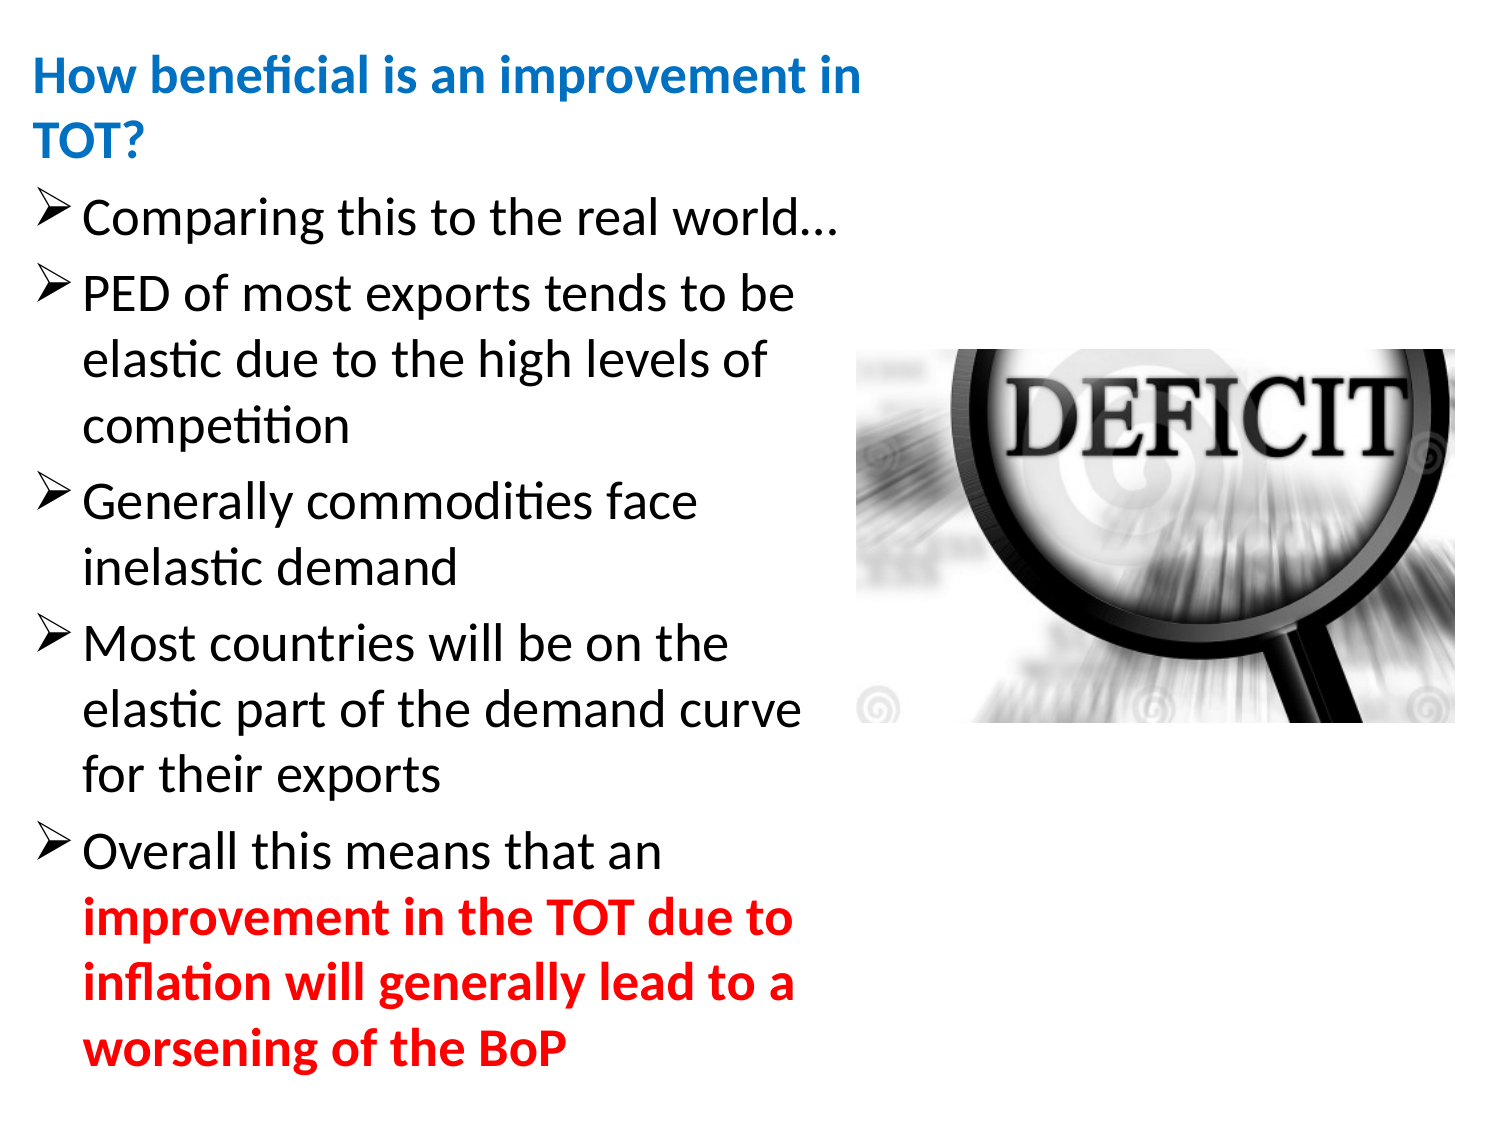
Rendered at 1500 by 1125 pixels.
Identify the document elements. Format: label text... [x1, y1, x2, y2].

list How beneficial is an improvement in TOT? Comparing this to the real world… PED of most exports tends to be elastic due to the high levels of competition Generally commodities face inelastic demand Most countries will be on the elastic part of the demand curve for their exports Overall this means that an improvement in the TOT due to inflation will generally lead to a worsening of the BoP [17, 30, 880, 1094]
picture [855, 349, 1455, 723]
